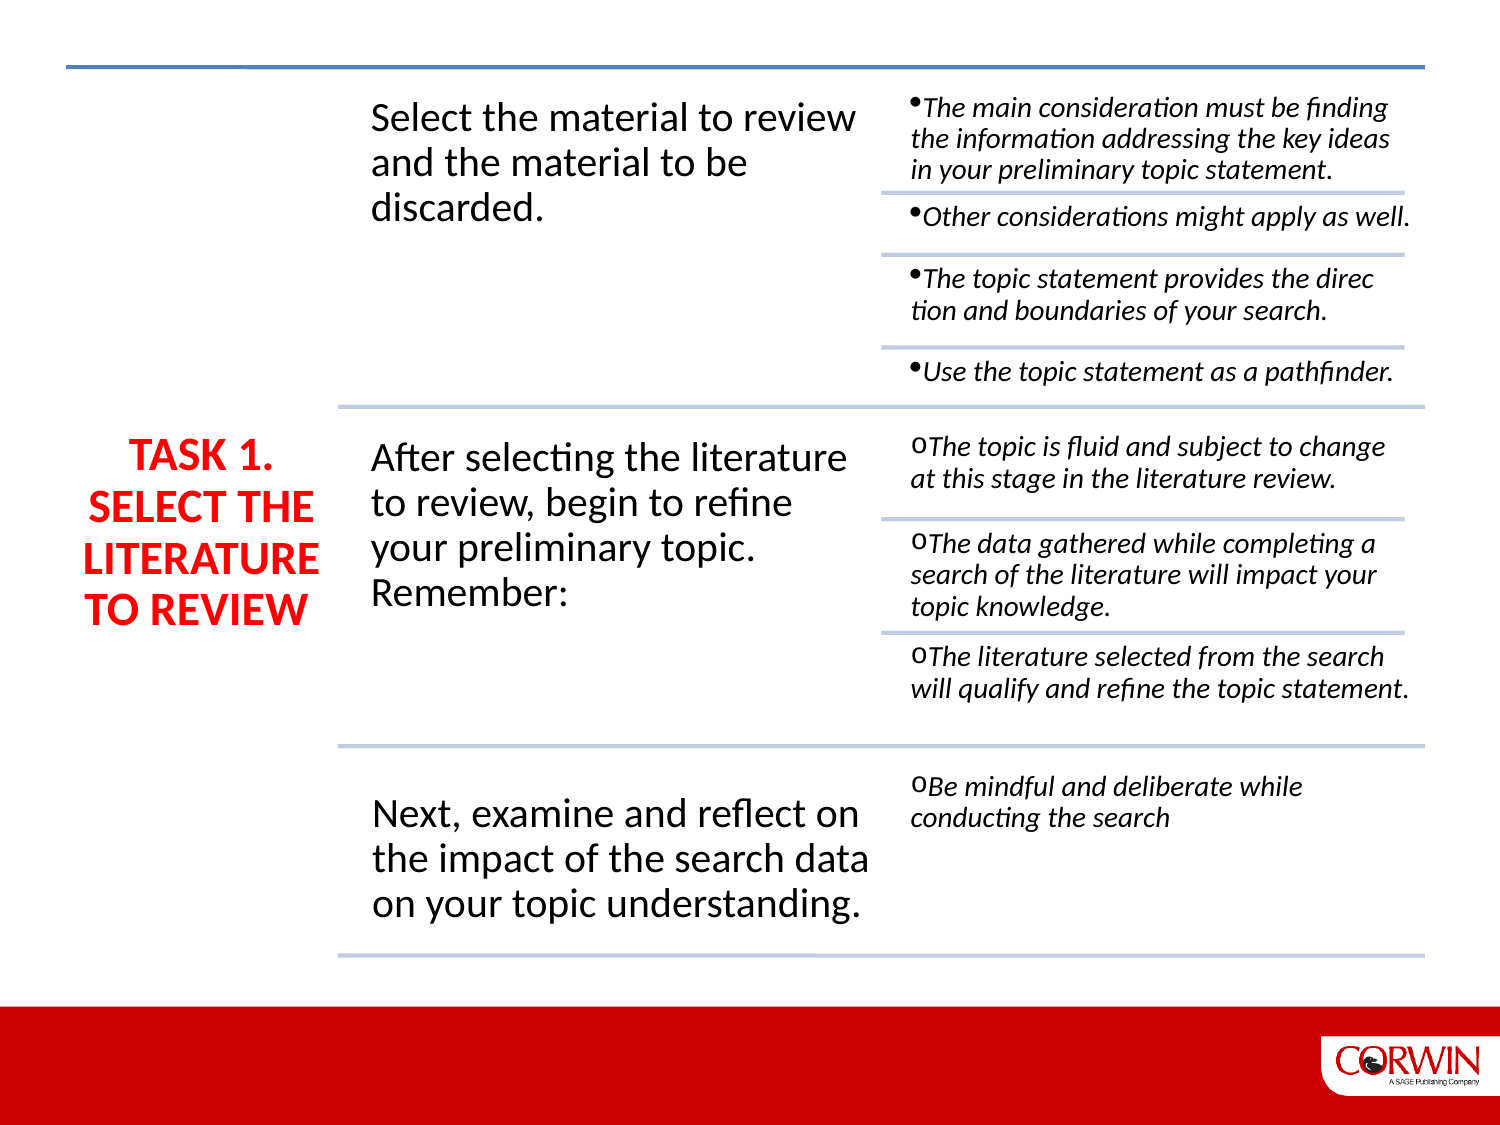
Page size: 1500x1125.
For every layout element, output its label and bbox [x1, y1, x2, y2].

picture [0, 0, 1500, 1125]
list [65, 66, 1426, 973]
